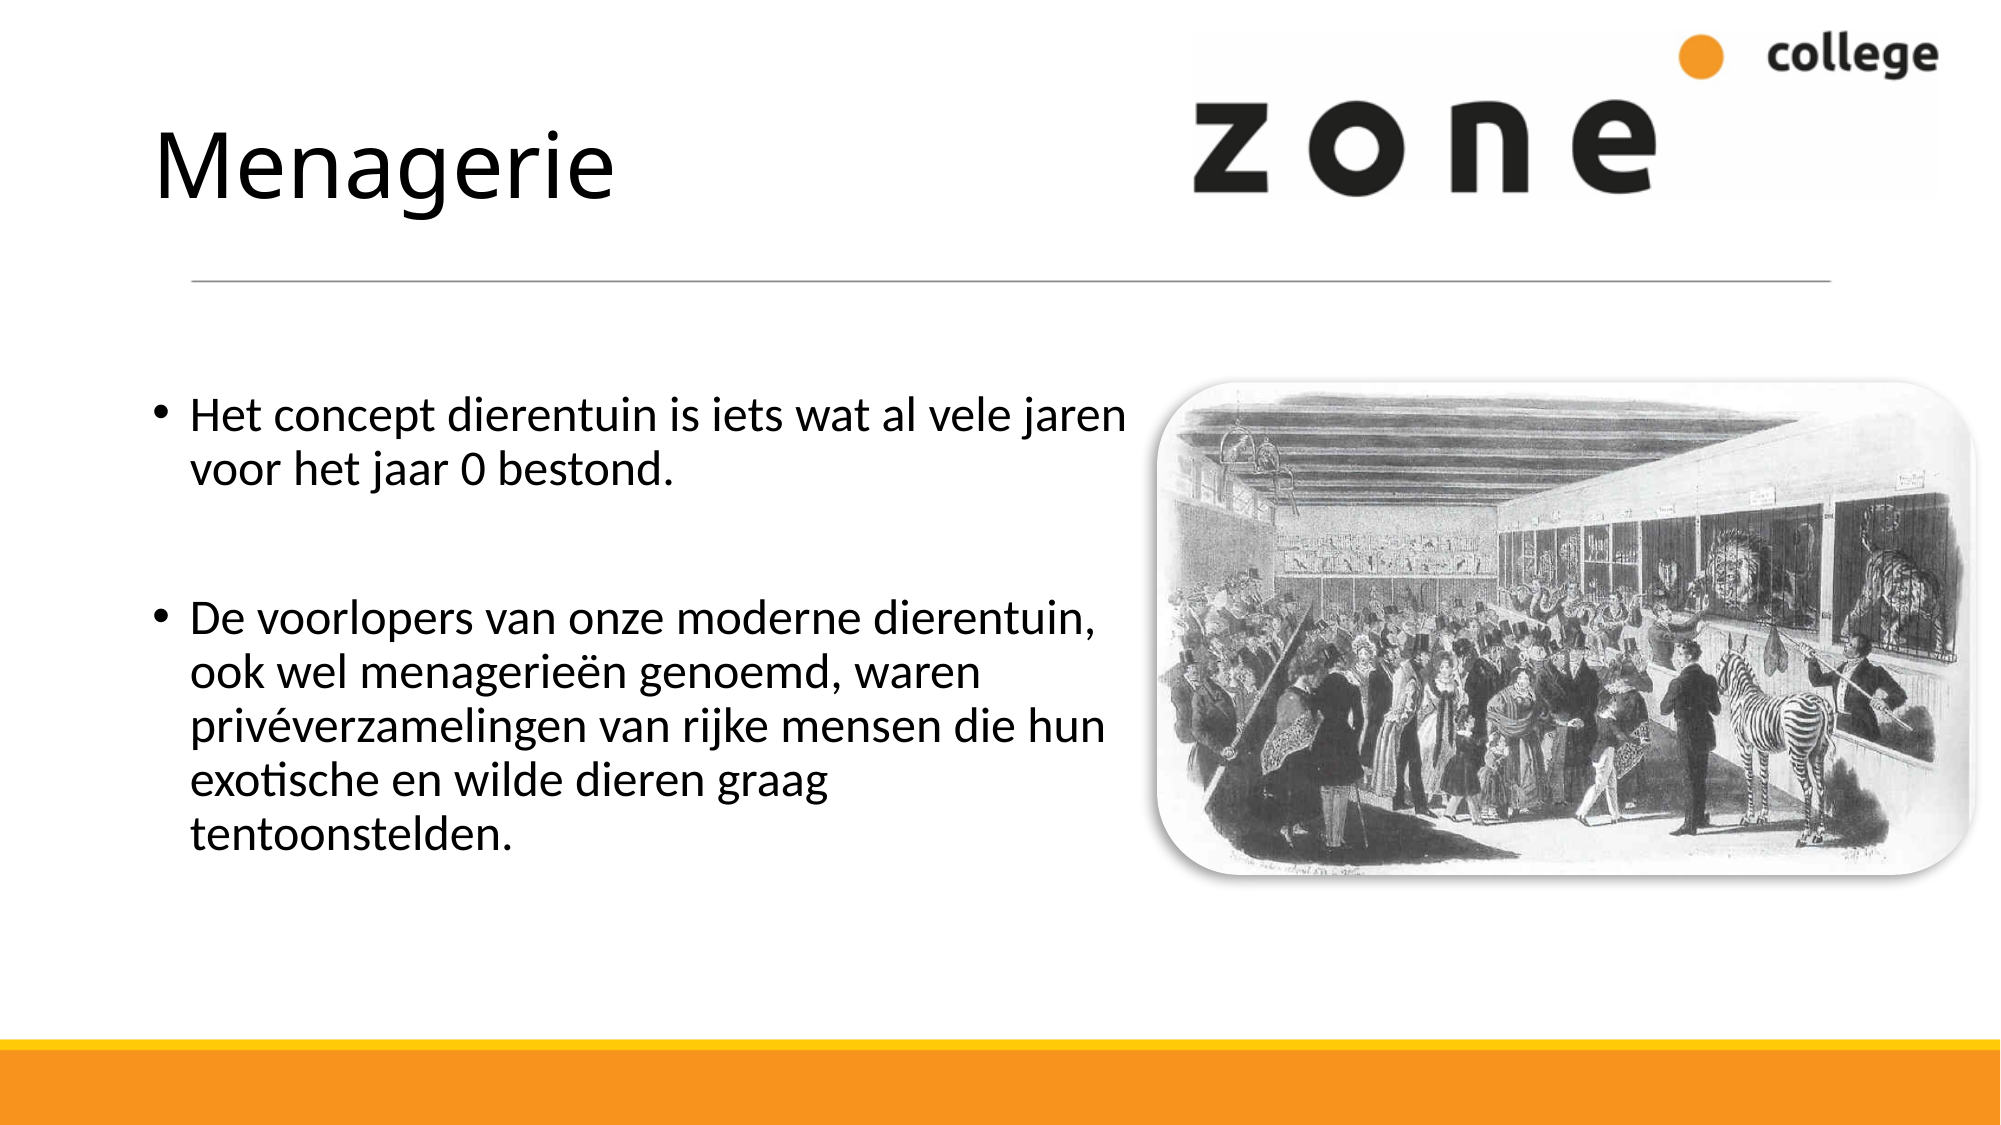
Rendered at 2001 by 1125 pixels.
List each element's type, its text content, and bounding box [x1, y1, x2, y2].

picture [0, 0, 2001, 1125]
list Het concept dierentuin is iets wat al vele jaren voor het jaar 0 bestond. De voorlopers van onze moderne dierentuin, ook wel menagerieën genoemd, waren privéverzamelingen van rijke mensen die hun exotische en wilde dieren graag tentoonstelden. [137, 299, 1158, 1014]
title Menagerie [137, 59, 1863, 278]
